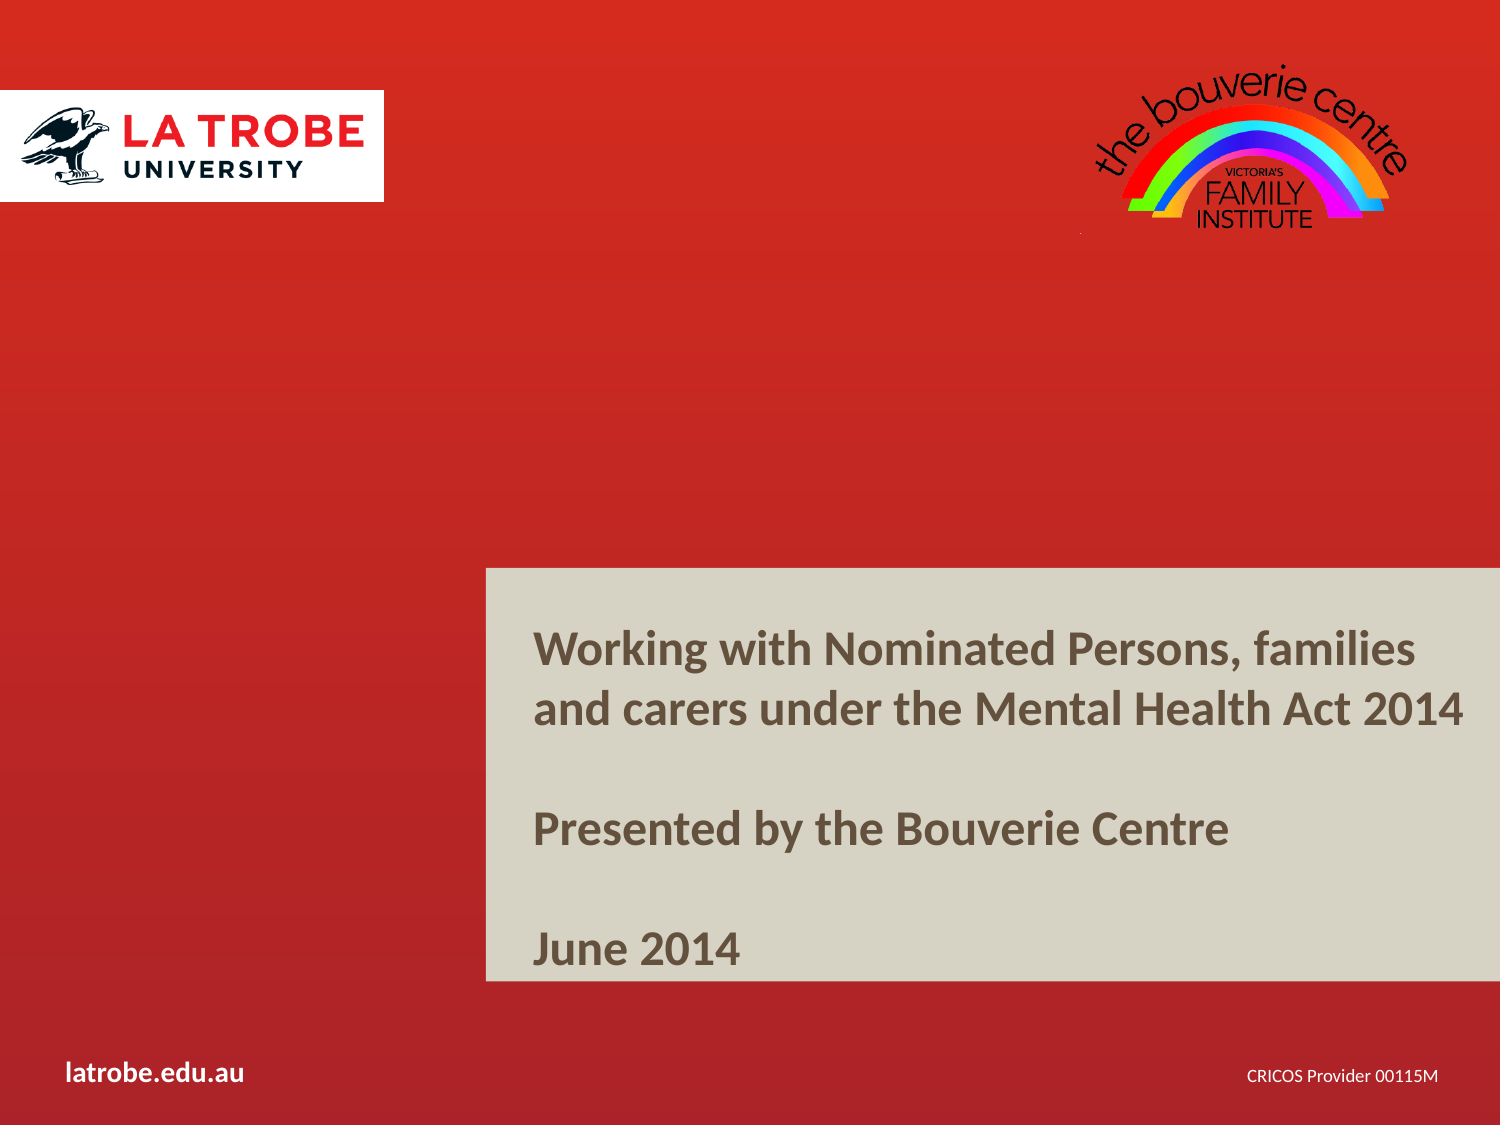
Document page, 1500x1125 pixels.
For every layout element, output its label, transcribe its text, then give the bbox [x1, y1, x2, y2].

picture [1080, 54, 1426, 235]
list Working with Nominated Persons, families and carers under the Mental Health Act 2014 Presented by the Bouverie Centre June 2014 [485, 567, 1500, 982]
picture [0, 90, 384, 202]
